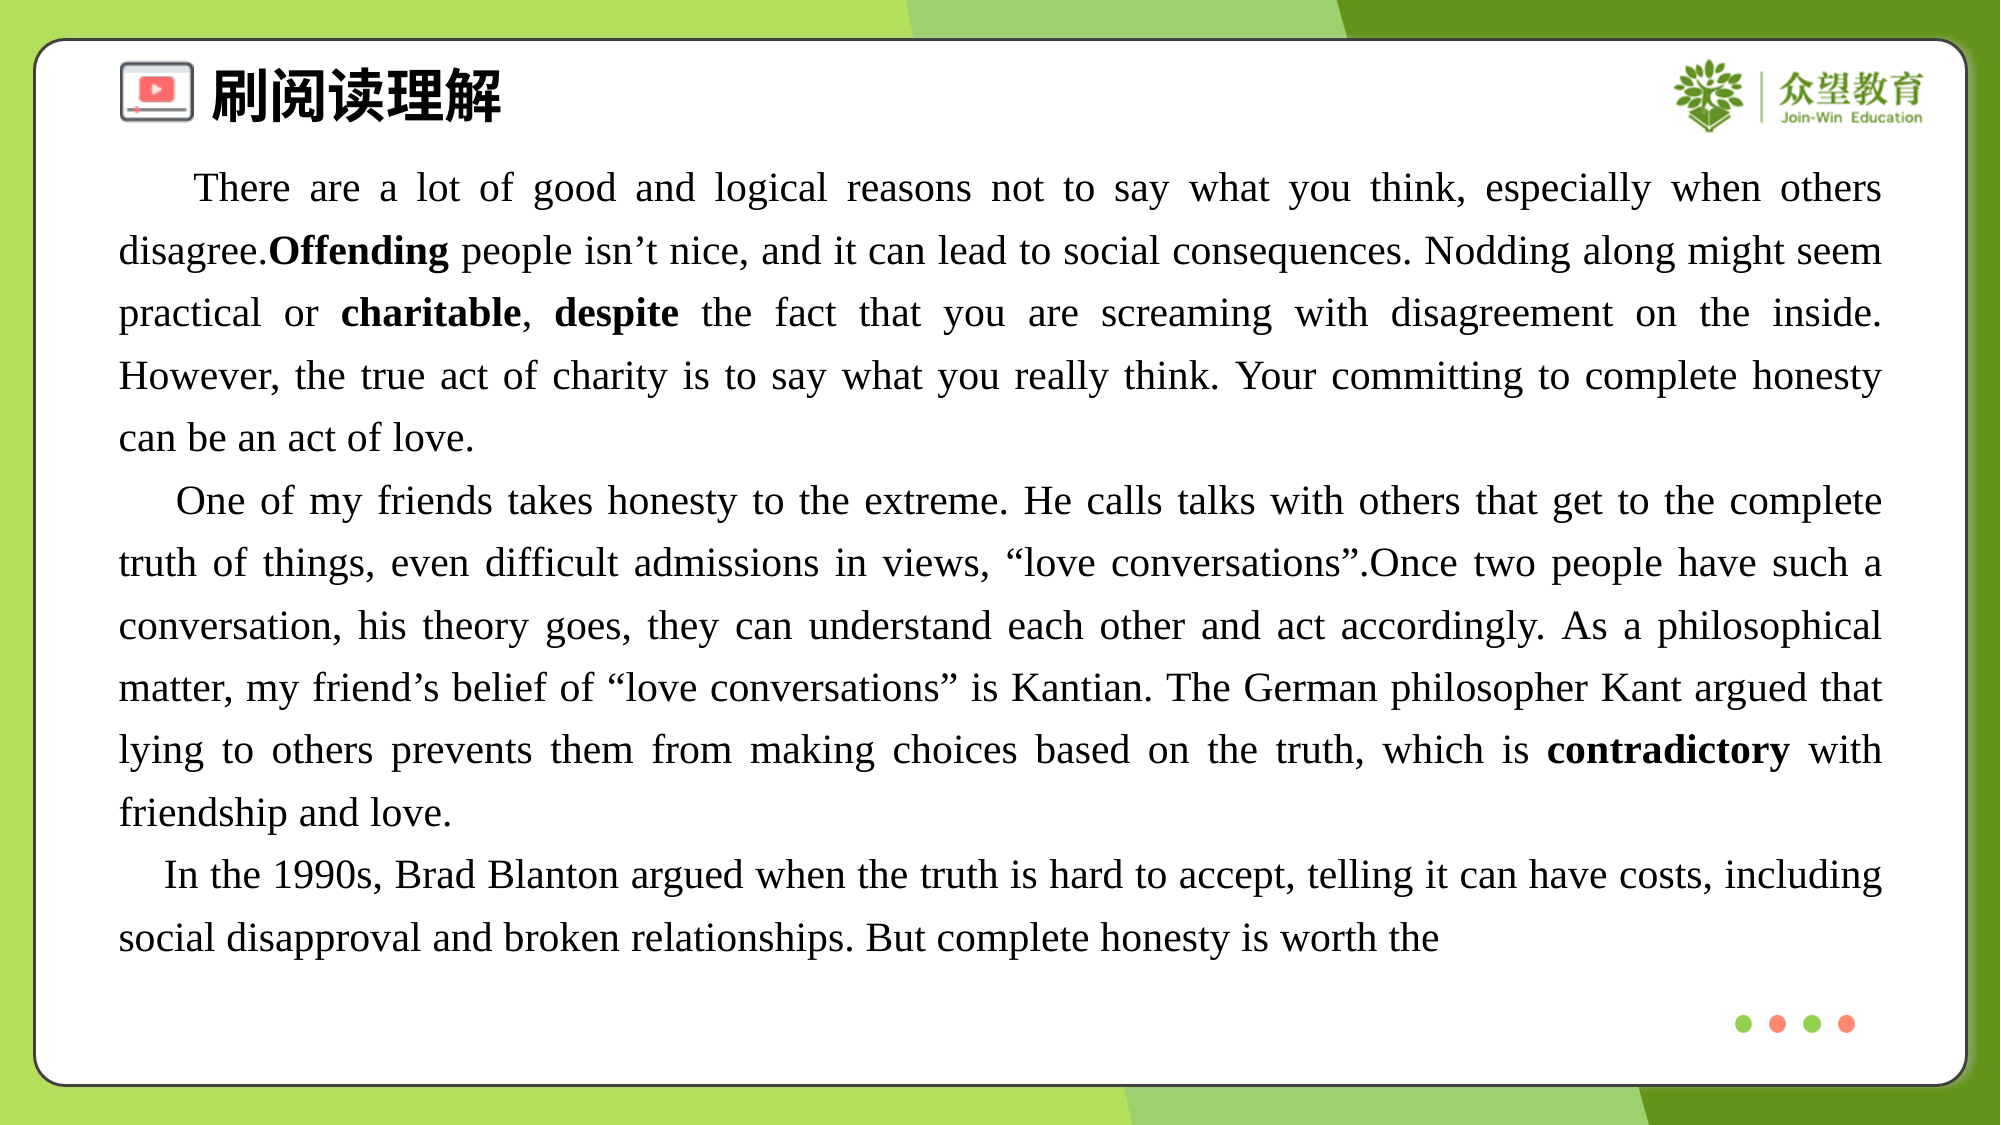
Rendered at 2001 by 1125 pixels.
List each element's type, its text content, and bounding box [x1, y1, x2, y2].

text_box There are a lot of good and logical reasons not to say what you think, especially when others disagree.Offending people isn’t nice, and it can lead to social consequences. Nodding along might seem practical or charitable, despite the fact that you are screaming with disagreement on the inside. However, the true act of charity is to say what you really think. Your committing to complete honesty can be an act of love. One of my friends takes honesty to the extreme. He calls talks with others that get to the complete truth of things, even difficult admissions in views, “love conversations”.Once two people have such a conversation, his theory goes, they can understand each other and act accordingly. As a philosophical matter, my friend’s belief of “love conversations” is Kantian. The German philosopher Kant argued that lying to others prevents them from making choices based on the truth, which is contradictory with friendship and love. In the 1990s, Brad Blanton argued when the truth is hard to accept, telling it can have costs, including social disapproval and broken relationships. But complete honesty is worth the [118, 147, 1883, 955]
picture [0, 0, 2000, 1125]
